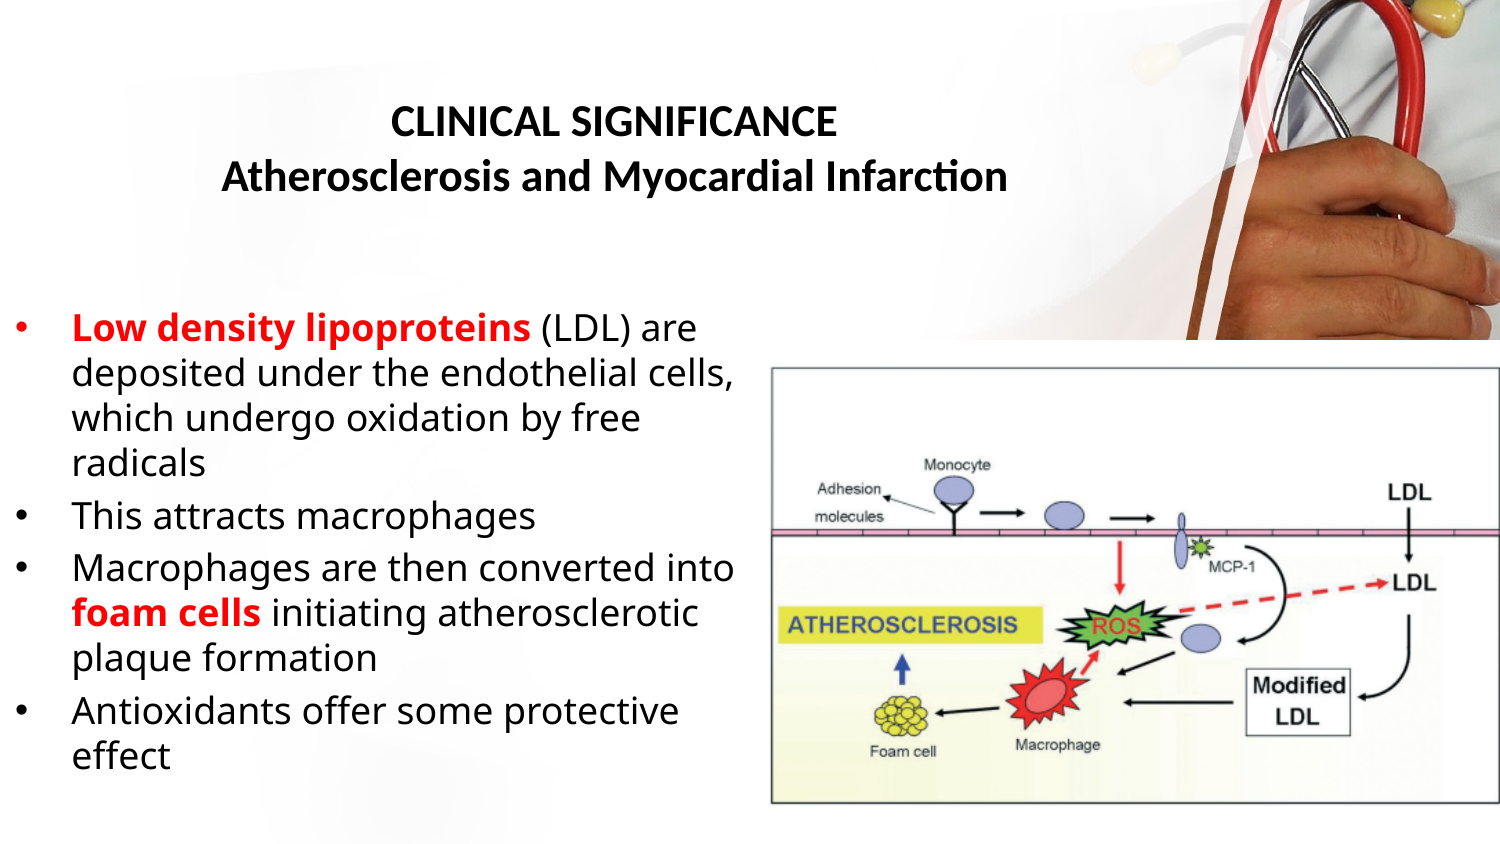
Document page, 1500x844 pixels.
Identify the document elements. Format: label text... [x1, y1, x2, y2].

list Low density lipoproteins (LDL) are deposited under the endothelial cells, which undergo oxidation by free radicals This attracts macrophages Macrophages are then converted into foam cells initiating atherosclerotic plaque formation Antioxidants offer some protective effect [0, 296, 775, 844]
title CLINICAL SIGNIFICANCE Atherosclerosis and Myocardial Infarction [75, 82, 1155, 208]
picture [0, 0, 1500, 844]
